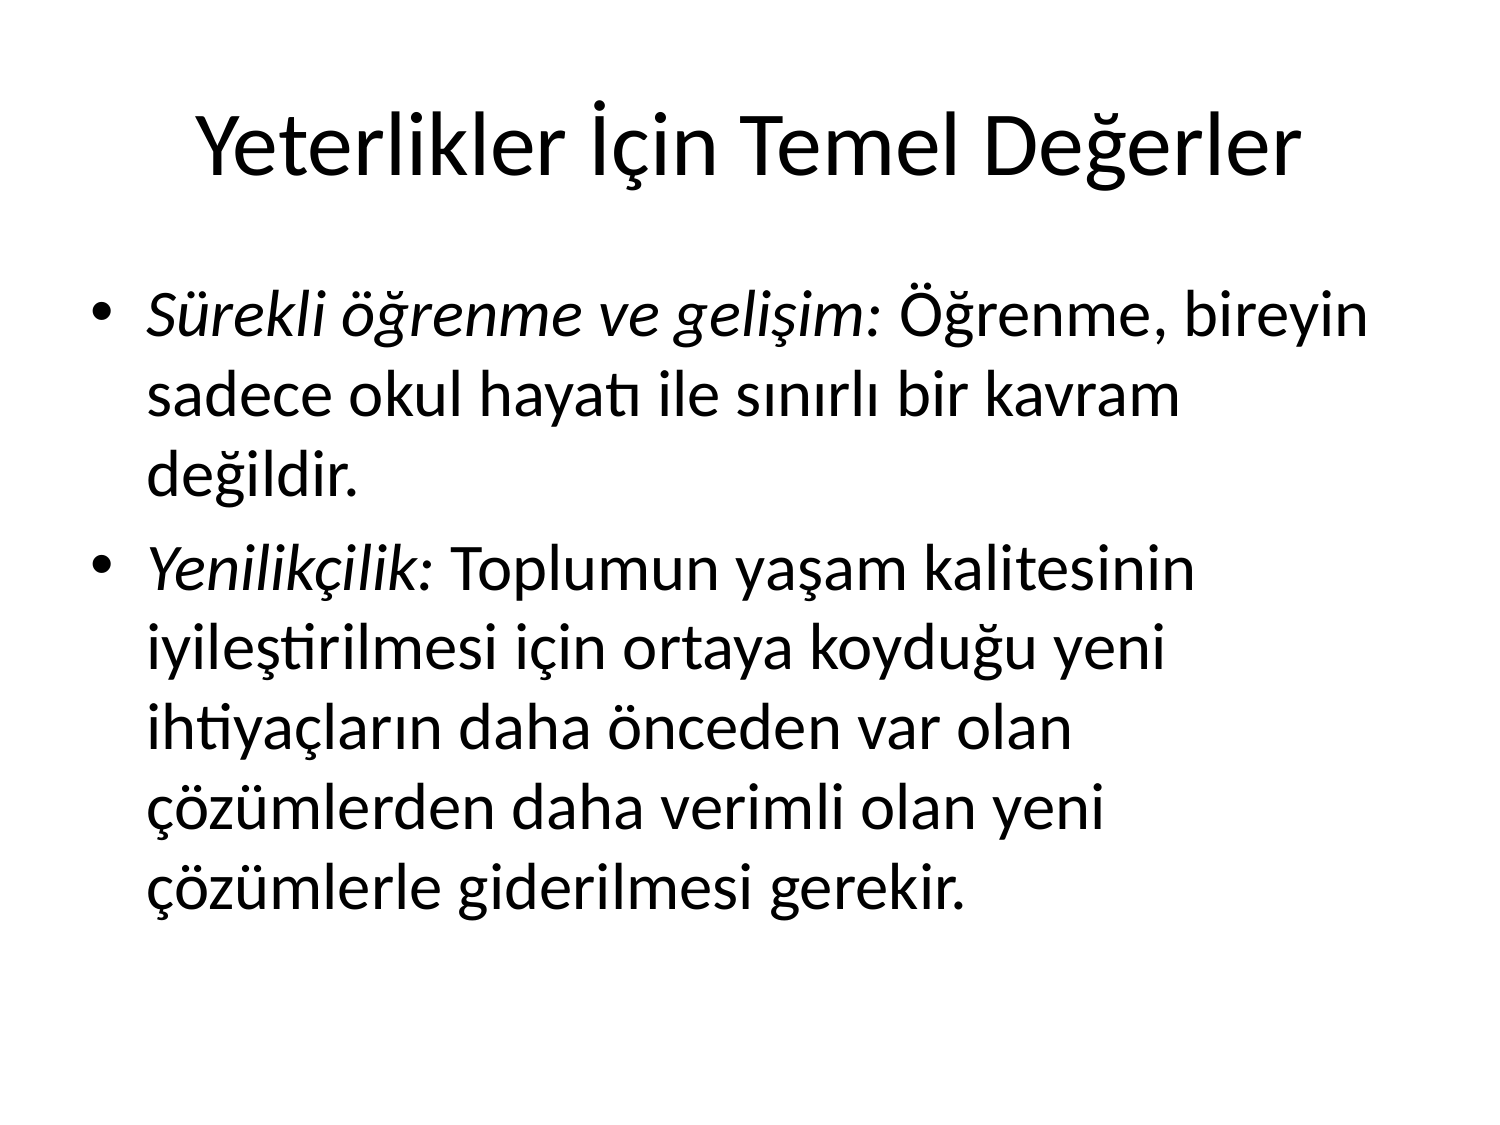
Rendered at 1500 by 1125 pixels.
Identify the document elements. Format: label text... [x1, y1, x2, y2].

title Yeterlikler İçin Temel Değerler [75, 45, 1425, 233]
list Sürekli öğrenme ve gelişim: Öğrenme, bireyin sadece okul hayatı ile sınırlı bir kavram değildir. Yenilikçilik: Toplumun yaşam kalitesinin iyileştirilmesi için ortaya koyduğu yeni ihtiyaçların daha önceden var olan çözümlerden daha verimli olan yeni çözümlerle giderilmesi gerekir. [75, 262, 1425, 1005]
